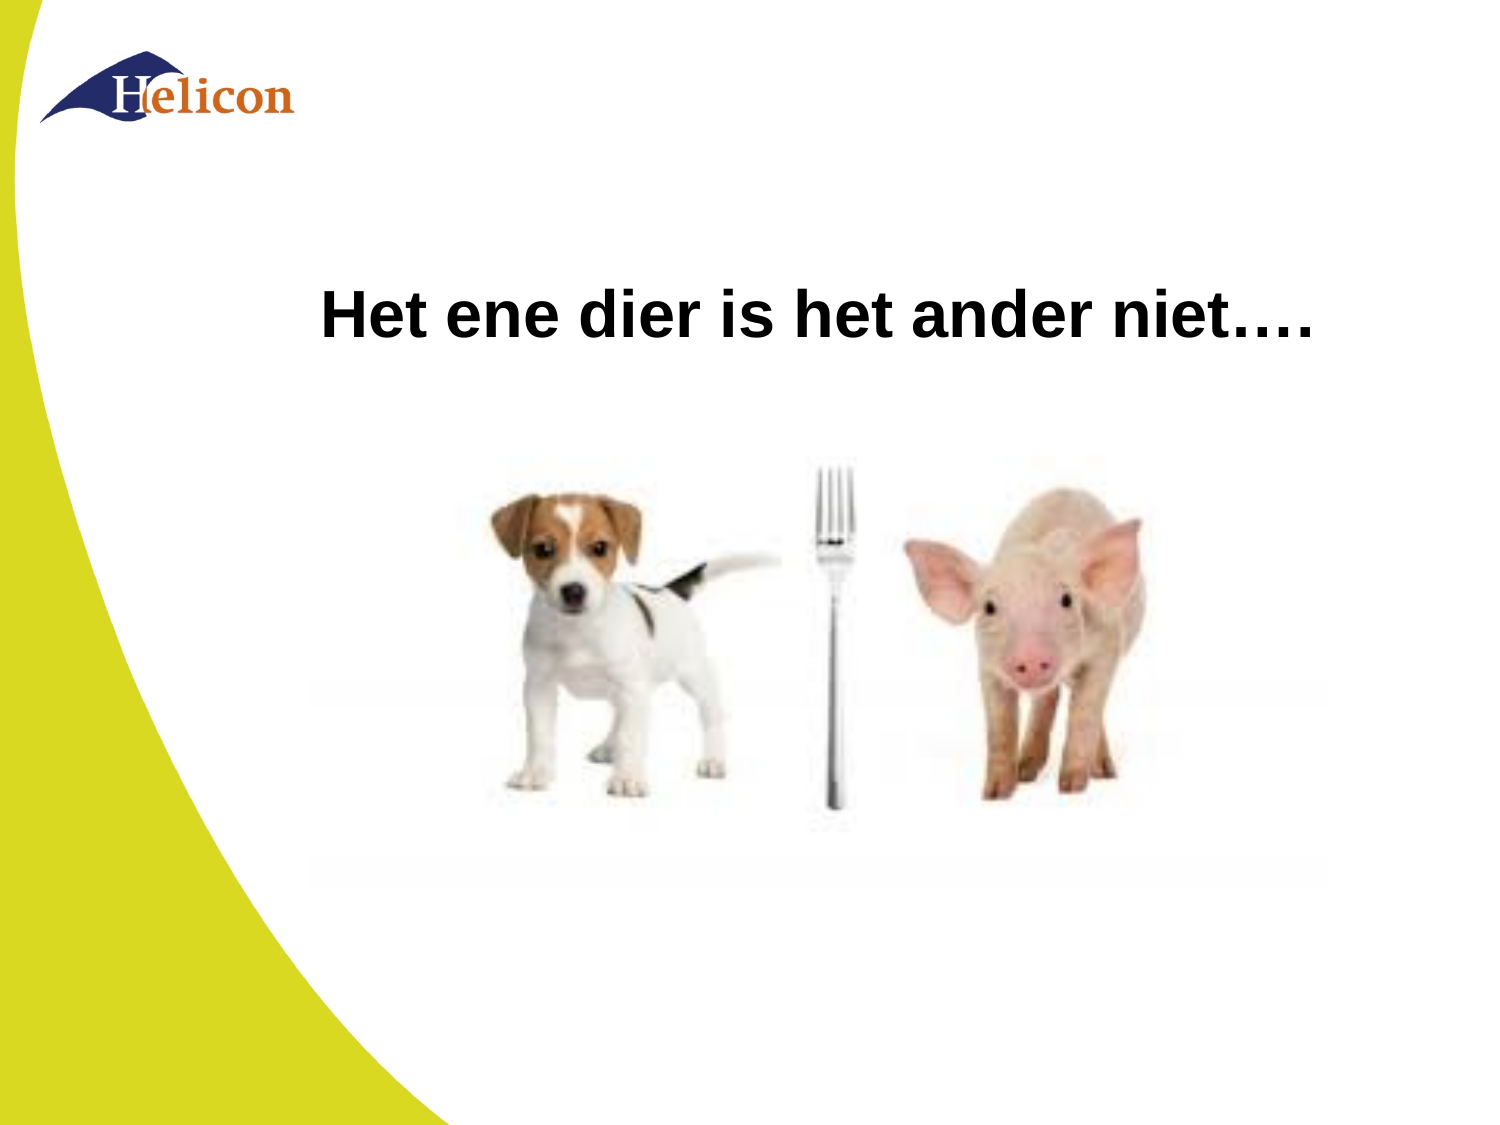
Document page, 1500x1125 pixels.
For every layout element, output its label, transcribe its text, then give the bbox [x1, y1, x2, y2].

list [308, 408, 1328, 889]
title Het ene dier is het ander niet…. [183, 160, 1454, 461]
picture [0, 0, 1500, 1125]
